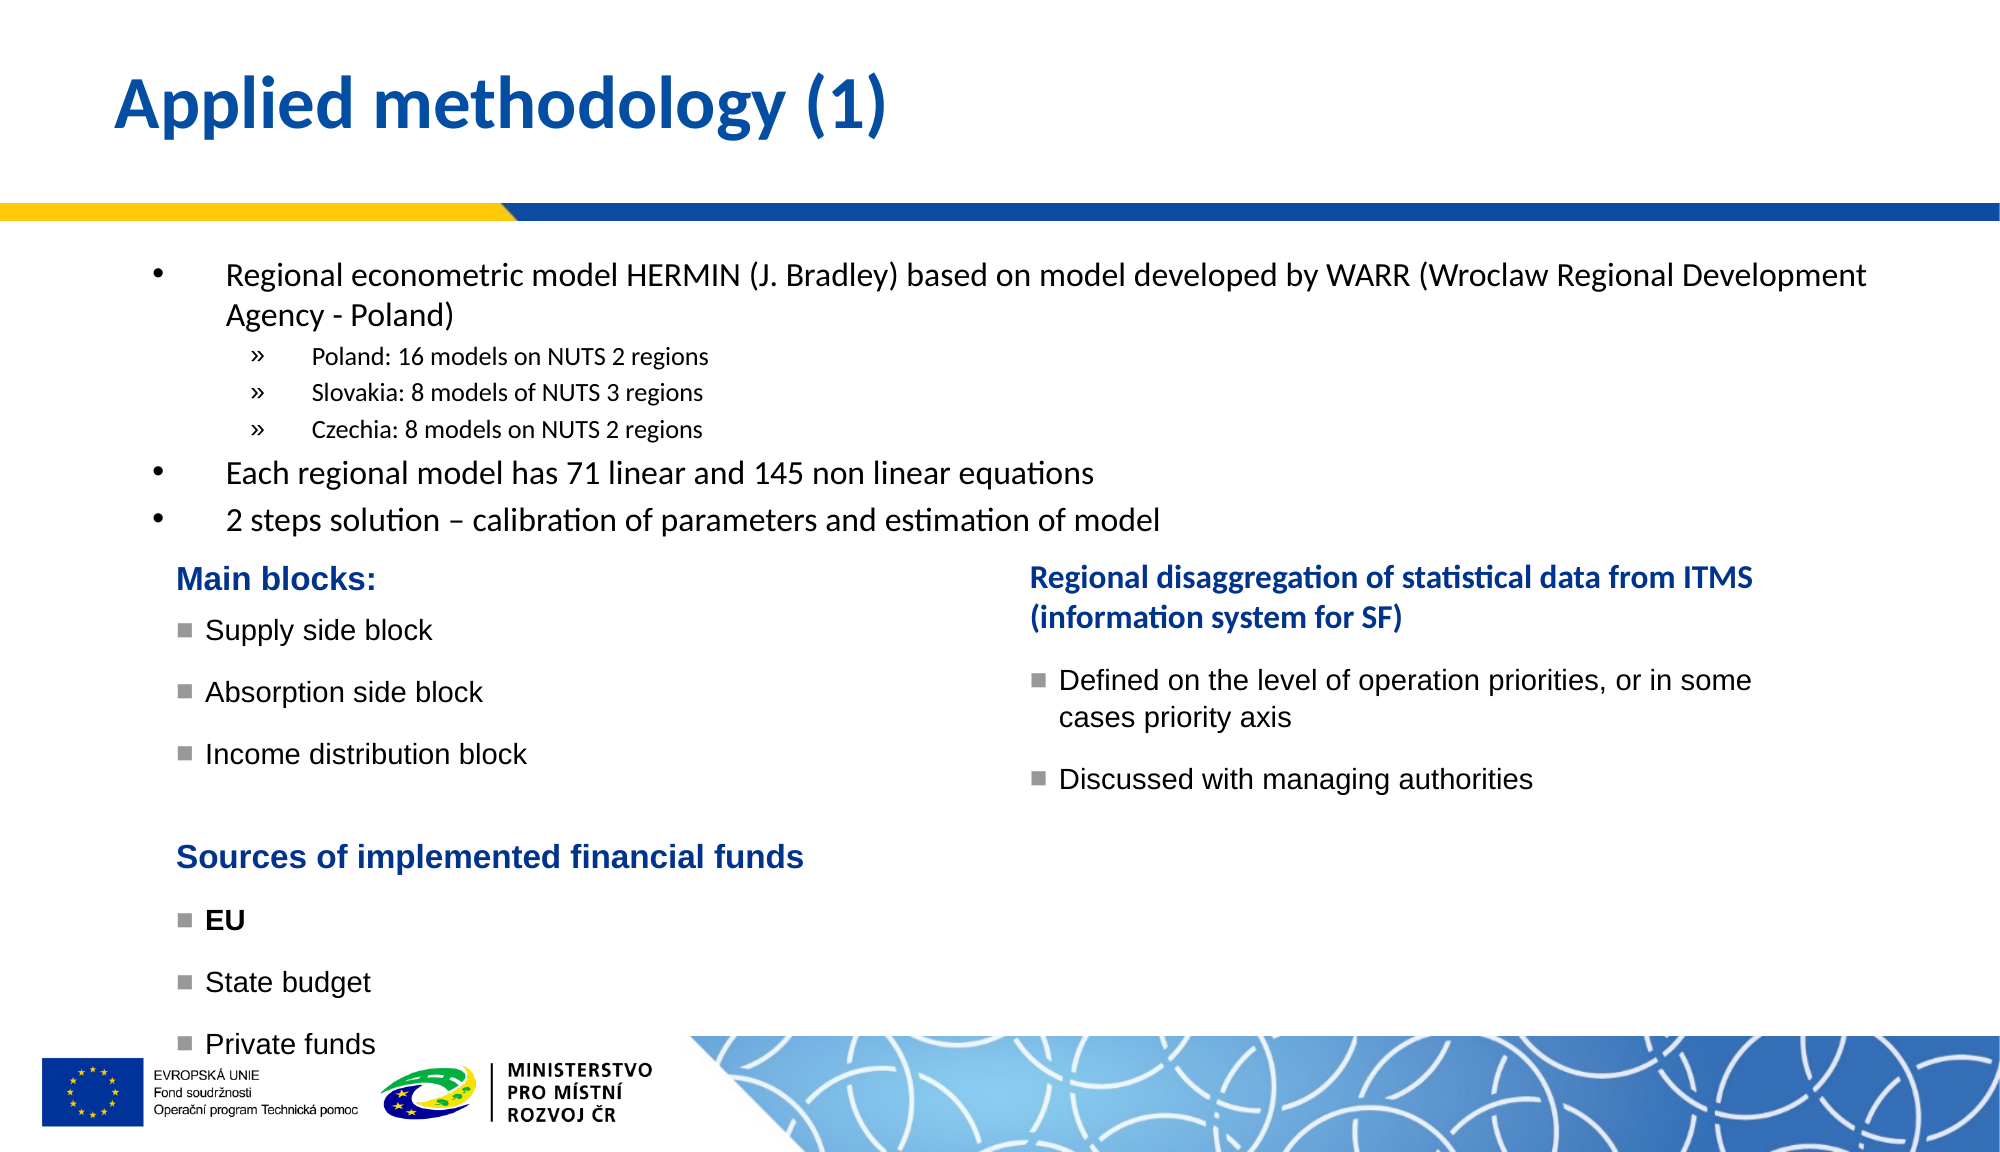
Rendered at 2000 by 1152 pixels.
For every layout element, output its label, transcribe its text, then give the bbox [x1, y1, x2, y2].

text_box Regional disaggregation of statistical data from ITMS (information system for SF) Defined on the level of operation priorities, or in some cases priority axis Discussed with managing authorities [1015, 547, 1795, 803]
picture [680, 1036, 2000, 1152]
picture [19, 1035, 674, 1149]
picture [0, 203, 2000, 221]
list Regional econometric model HERMIN (J. Bradley) based on model developed by WARR (Wroclaw Regional Development Agency - Poland) Poland: 16 models on NUTS 2 regions Slovakia: 8 models of NUTS 3 regions Czechia: 8 models on NUTS 2 regions Each regional model has 71 linear and 145 non linear equations 2 steps solution – calibration of parameters and estimation of model [137, 245, 1886, 548]
text_box Main blocks: Supply side block Absorption side block Income distribution block Sources of implemented financial funds EU State budget Private funds [161, 550, 894, 1068]
title Applied methodology (1) [99, 46, 1900, 198]
